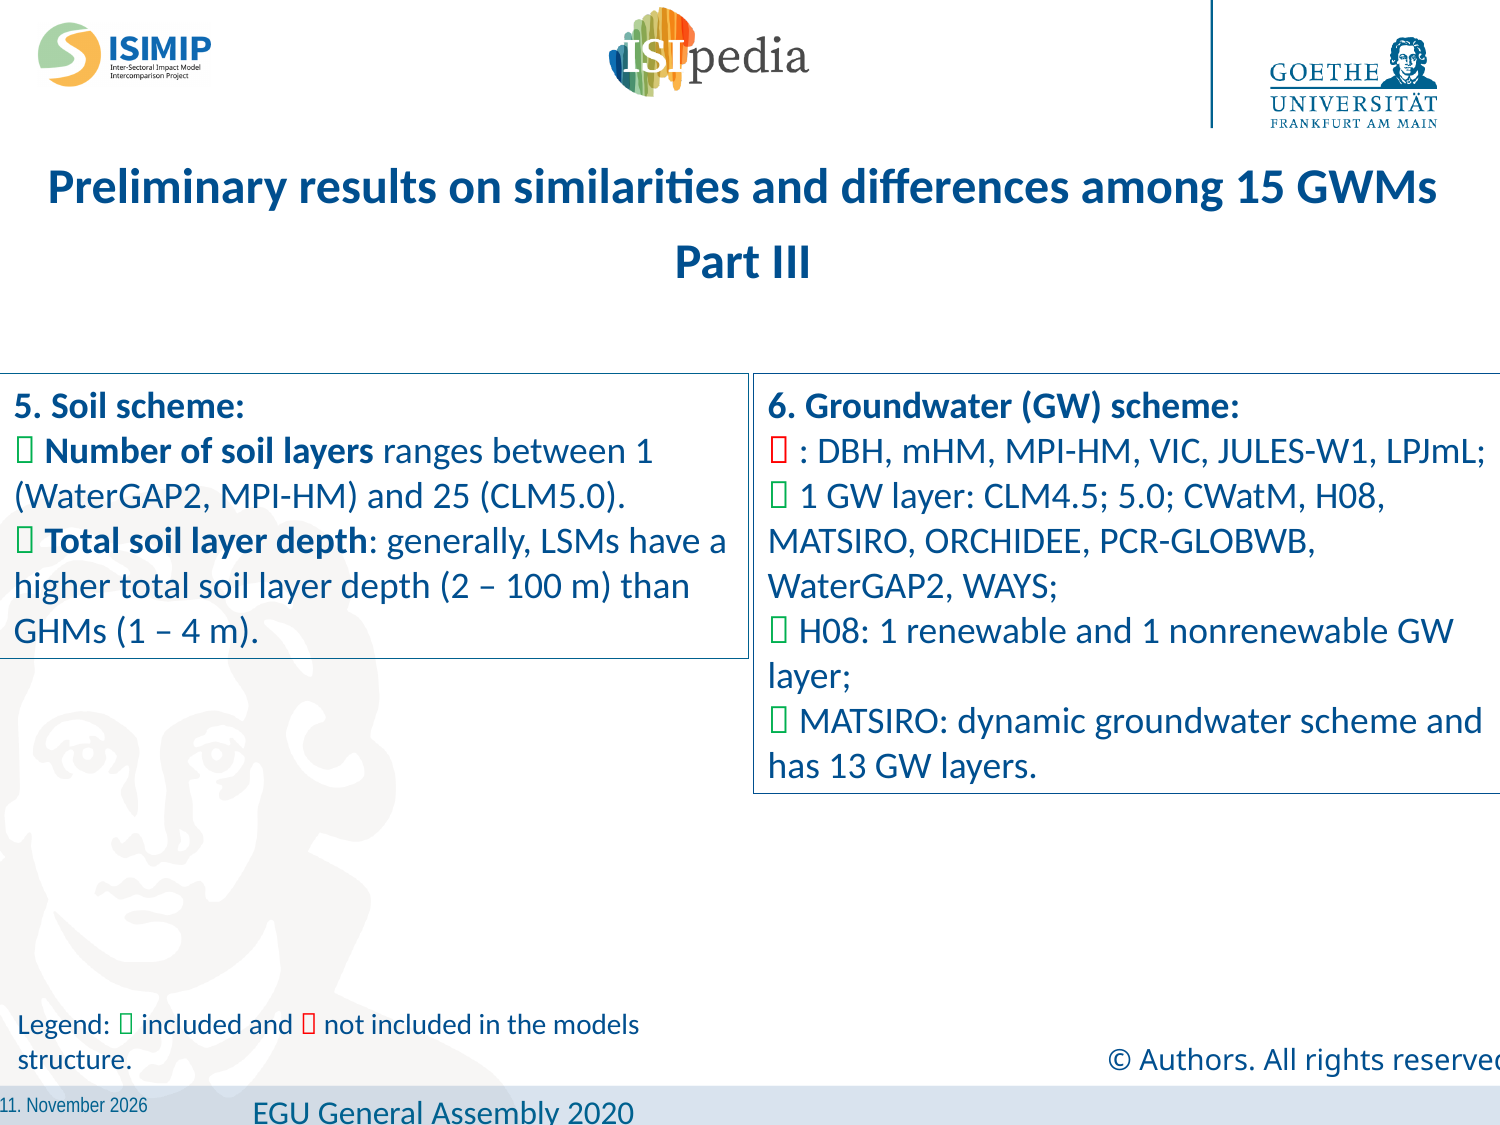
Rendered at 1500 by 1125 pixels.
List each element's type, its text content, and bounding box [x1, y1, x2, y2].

text_box 6. Groundwater (GW) scheme:  : DBH, mHM, MPI-HM, VIC, JULES-W1, LPJmL;  1 GW layer: CLM4.5; 5.0; CWatM, H08, MATSIRO, ORCHIDEE, PCR-GLOBWB, WaterGAP2, WAYS;  H08: 1 renewable and 1 nonrenewable GW layer;  MATSIRO: dynamic groundwater scheme and has 13 GW layers. [753, 373, 1500, 794]
text_box Preliminary results on similarities and differences among 15 GWMs Part III [0, 131, 1488, 297]
text_box 5. Soil scheme:  Number of soil layers ranges between 1 (WaterGAP2, MPI-HM) and 25 (CLM5.0).  Total soil layer depth: generally, LSMs have a higher total soil layer depth (2 – 100 m) than GHMs (1 – 4 m). [0, 373, 749, 659]
text_box © Authors. All rights reserved [1092, 1033, 1500, 1084]
text_box Legend:  included and  not included in the models structure. [3, 998, 753, 1083]
picture [0, 0, 1500, 1125]
text_box EGU General Assembly 2020 [230, 1084, 658, 1125]
